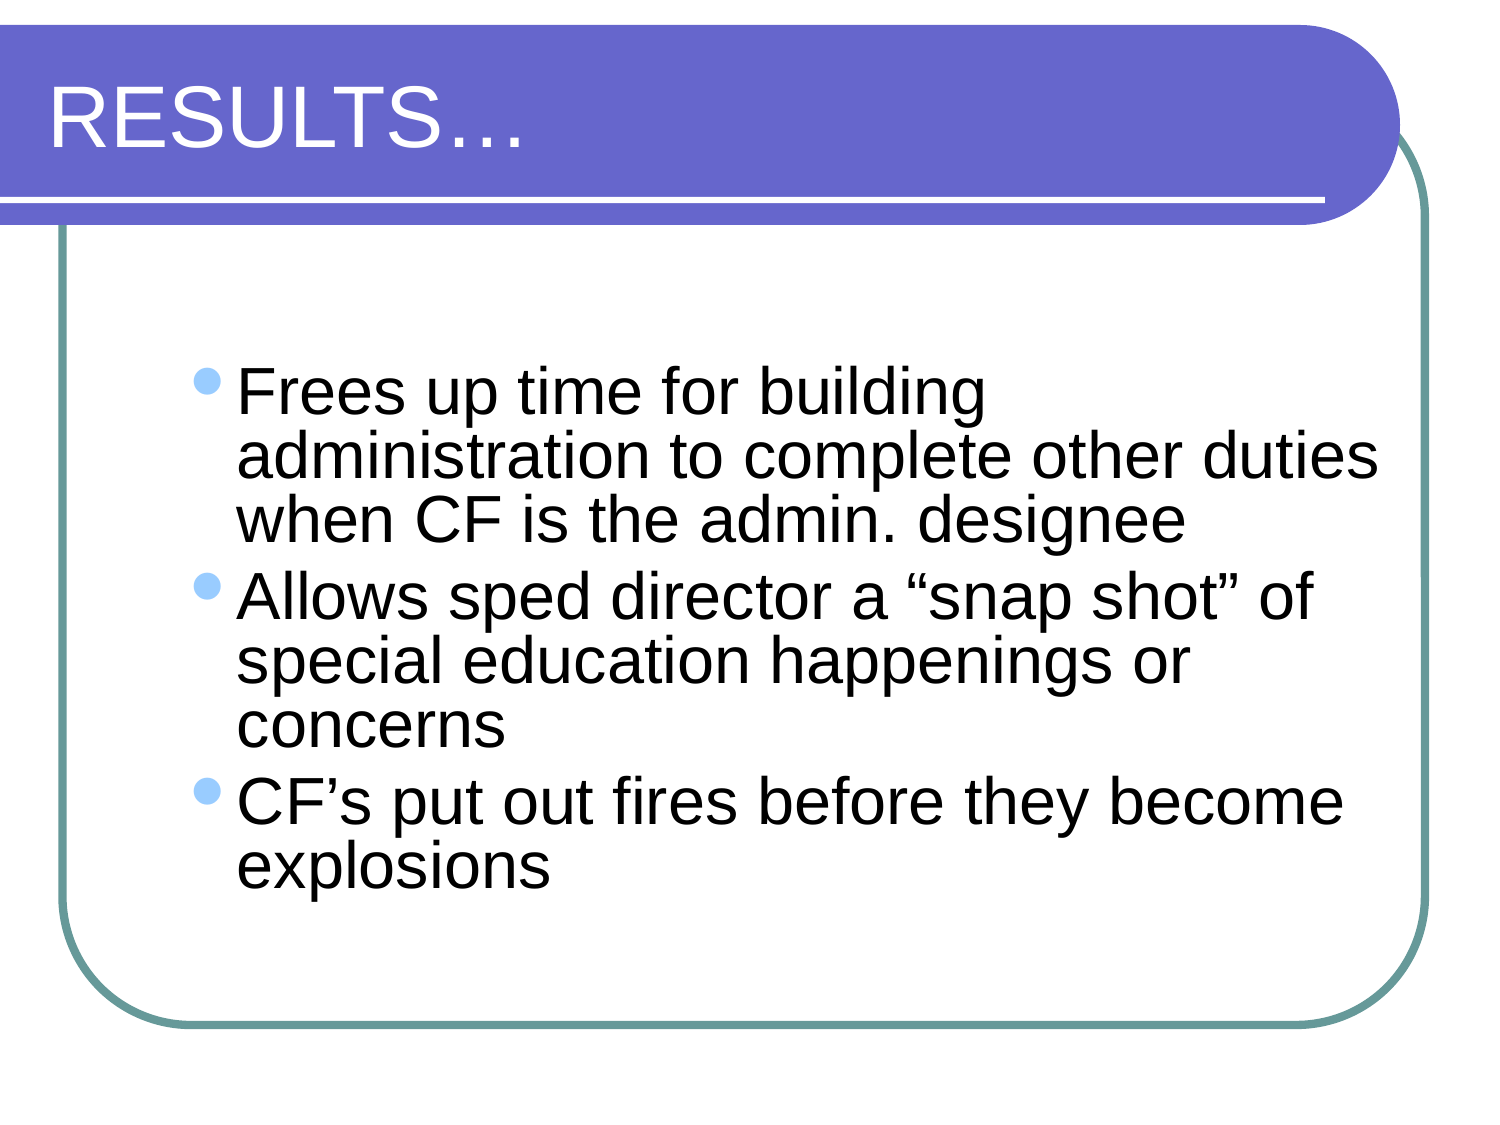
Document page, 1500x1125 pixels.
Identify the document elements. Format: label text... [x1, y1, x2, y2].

title RESULTS… [31, 37, 1348, 188]
list Frees up time for building administration to complete other duties when CF is the admin. designee Allows sped director a “snap shot” of special education happenings or concerns CF’s put out fires before they become explosions [99, 262, 1401, 988]
